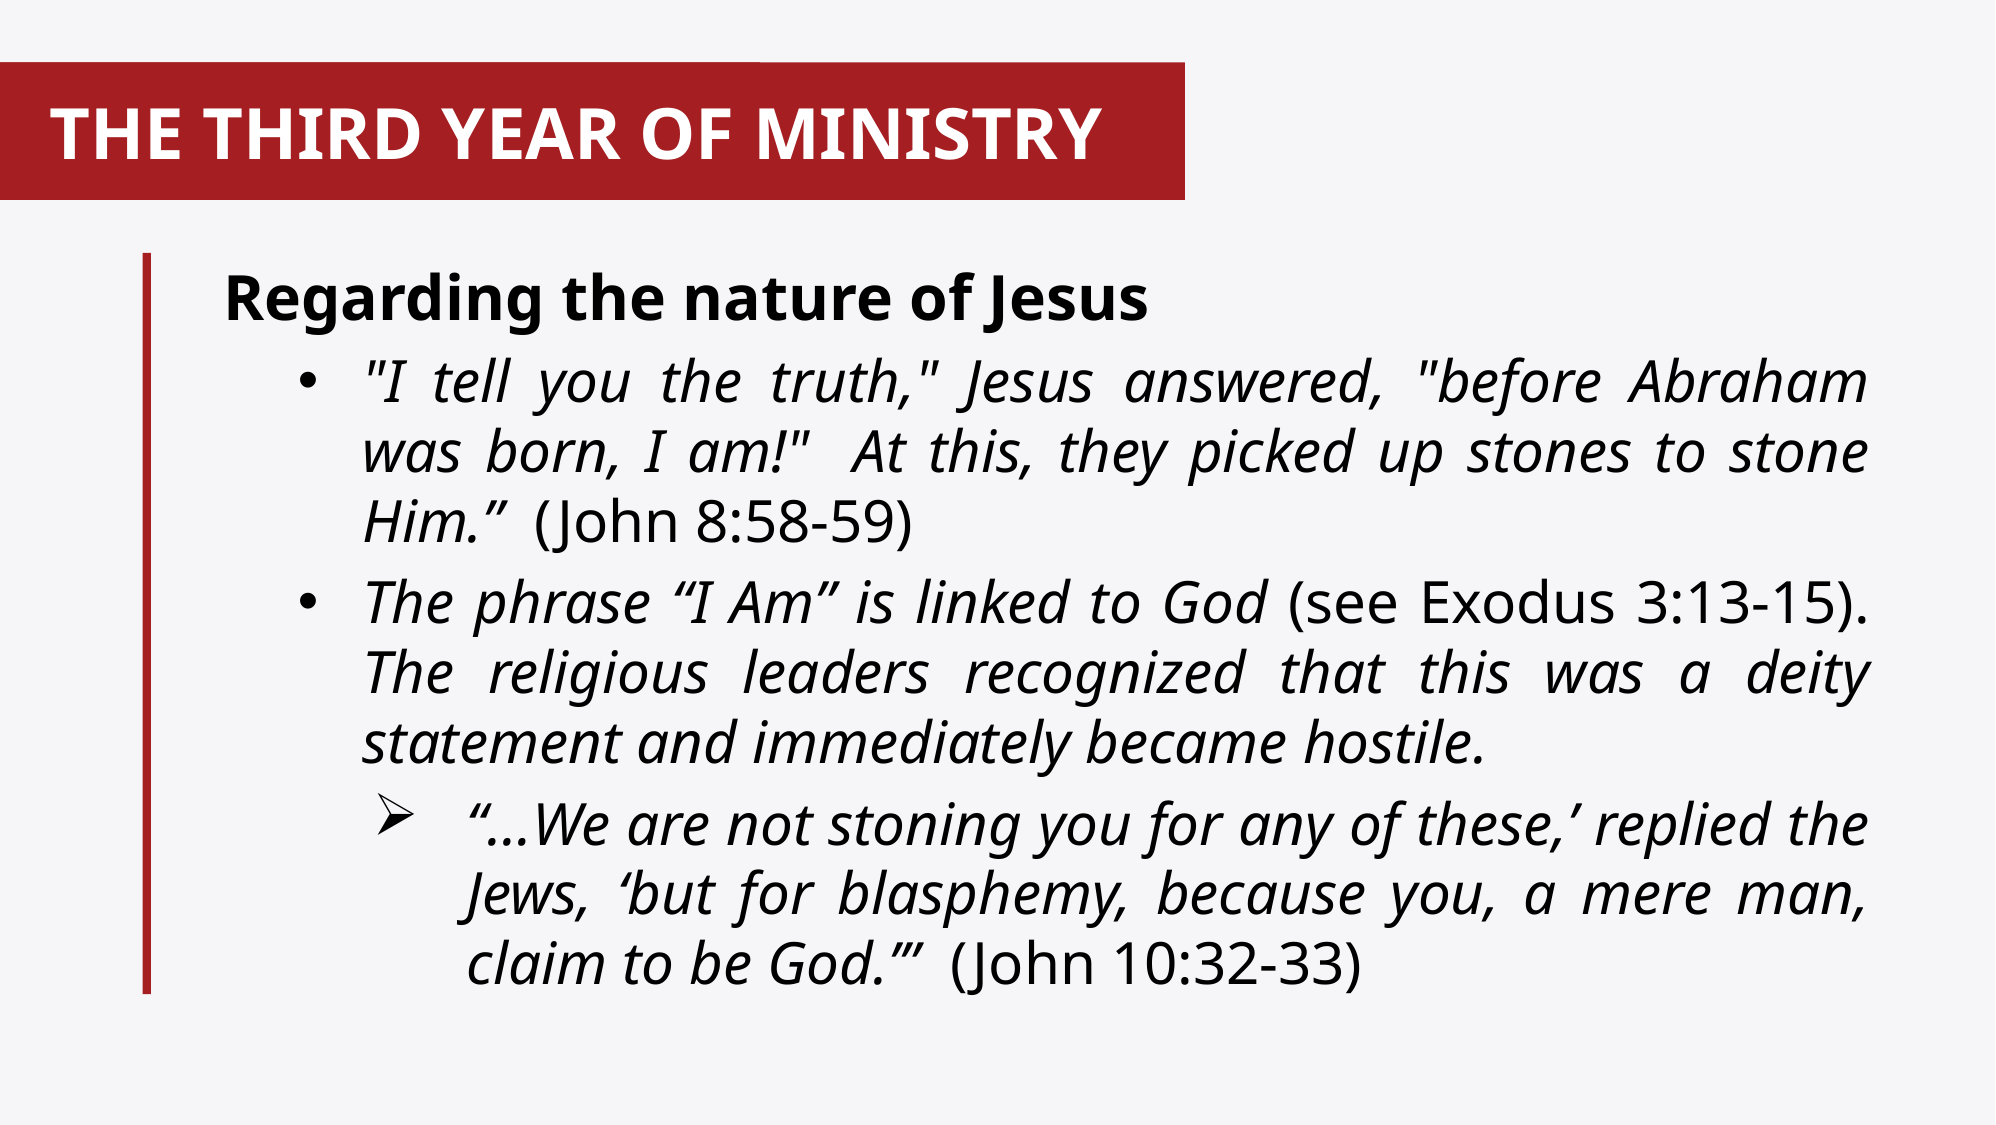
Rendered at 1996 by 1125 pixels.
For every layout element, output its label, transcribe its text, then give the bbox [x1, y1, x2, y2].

subtitle Regarding the nature of Jesus "I tell you the truth," Jesus answered, "before Abraham was born, I am!" At this, they picked up stones to stone Him.” (John 8:58-59) The phrase “I Am” is linked to God (see Exodus 3:13-15). The religious leaders recognized that this was a deity statement and immediately became hostile. “…We are not stoning you for any of these,’ replied the Jews, ‘but for blasphemy, because you, a mere man, claim to be God.’” (John 10:32-33) [197, 249, 1885, 1063]
text_box THE THIRD YEAR OF MINISTRY [0, 62, 1185, 200]
